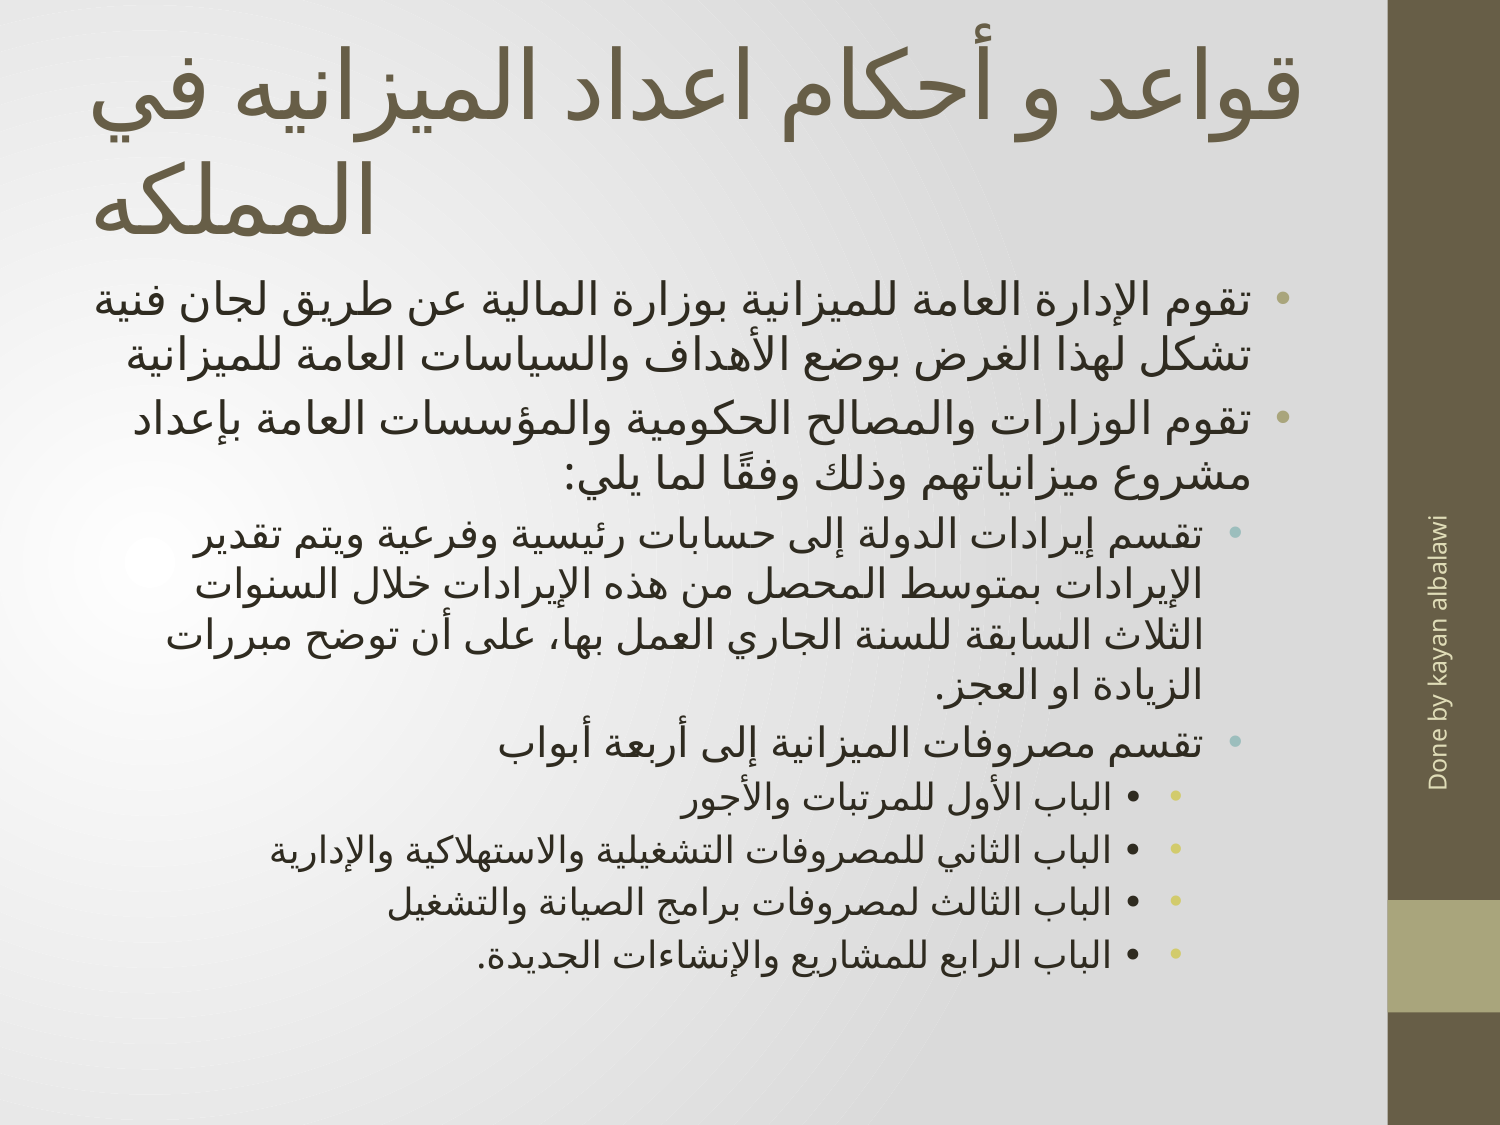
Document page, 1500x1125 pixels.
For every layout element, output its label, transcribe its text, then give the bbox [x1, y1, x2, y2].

footer Done by kayan albalawi [1408, 500, 1469, 889]
list تقوم الإدارة العامة للميزانية بوزارة المالية عن طريق لجان فنية تشكل لهذا الغرض بوضع الأهداف والسياسات العامة للميزانية تقوم الوزارات والمصالح الحكومية والمؤسسات العامة بإعداد مشروع ميزانياتهم وذلك وفقًا لما يلي: تقسم إيرادات الدولة إلى حسابات رئيسية وفرعية ويتم تقدير الإيرادات بمتوسط المحصل من هذه الإيرادات خلال السنوات الثلاث السابقة للسنة الجاري العمل بها، على أن توضح مبررات الزيادة او العجز. تقسم مصروفات الميزانية إلى أربعة أبواب • الباب الأول للمرتبات والأجور • الباب الثاني للمصروفات التشغيلية والاستهلاكية والإدارية • الباب الثالث لمصروفات برامج الصيانة والتشغيل • الباب الرابع للمشاريع والإنشاءات الجديدة. [75, 262, 1325, 1050]
title قواعد و أحكام اعداد الميزانيه في المملكه [75, 45, 1325, 233]
